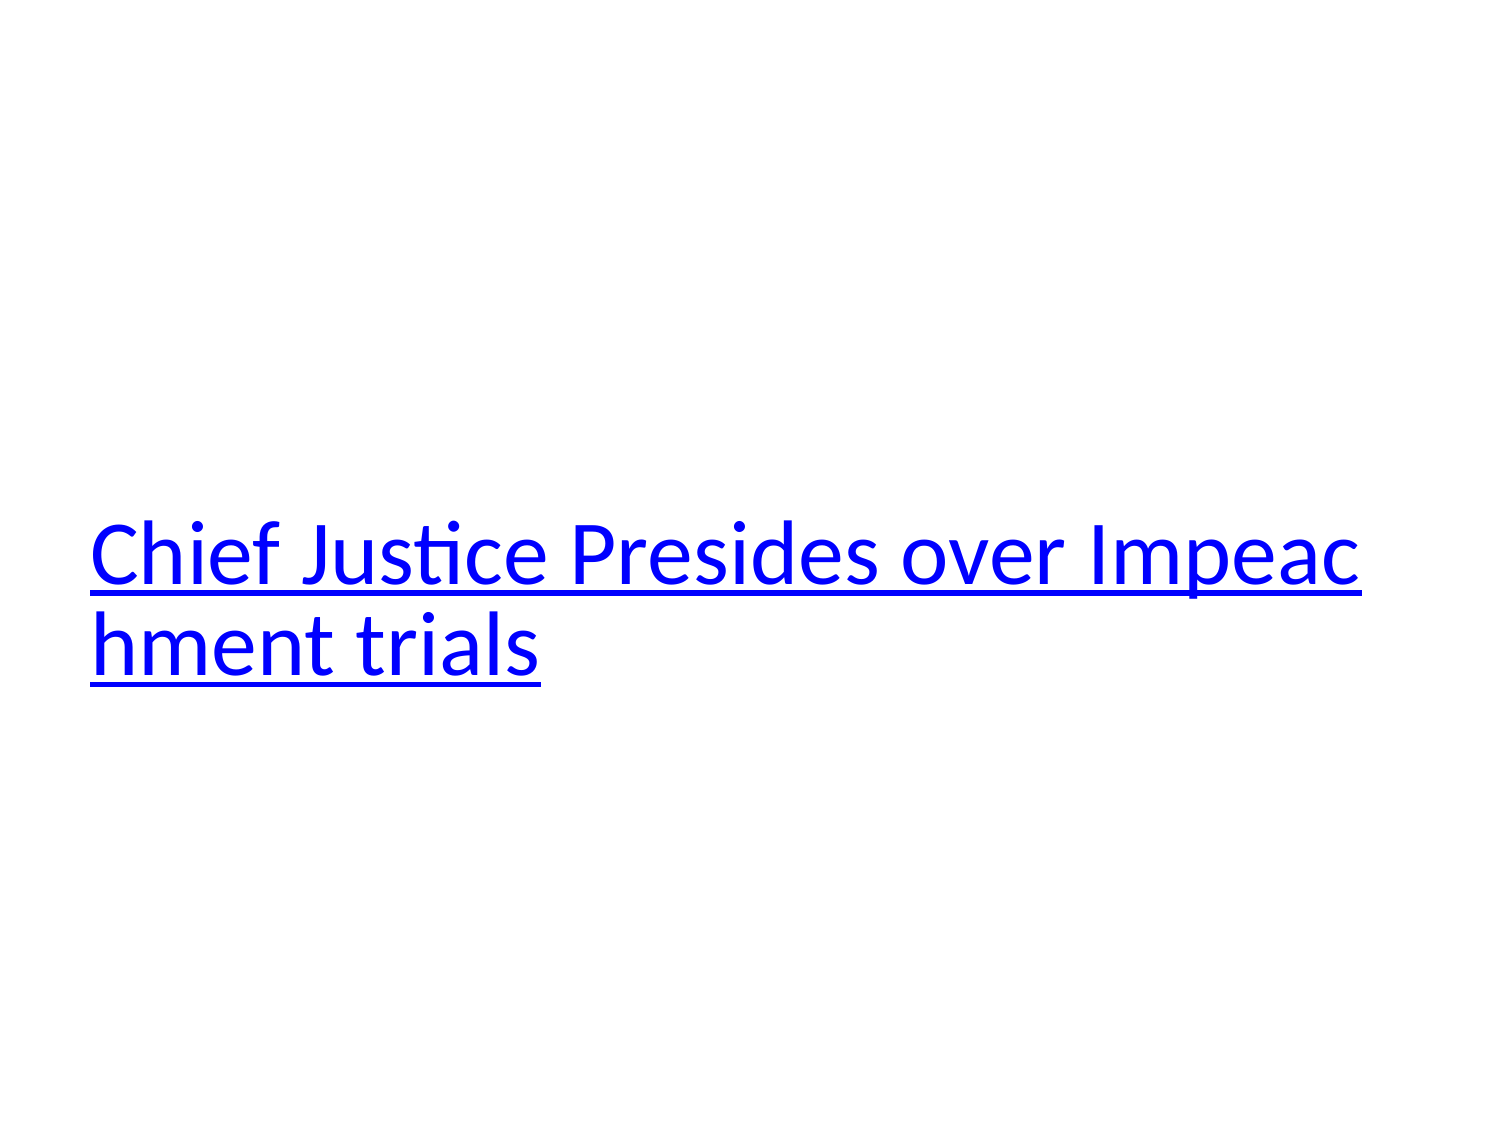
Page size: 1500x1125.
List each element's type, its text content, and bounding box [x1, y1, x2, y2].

title Chief Justice Presides over Impeachment trials [74, 44, 1426, 1051]
